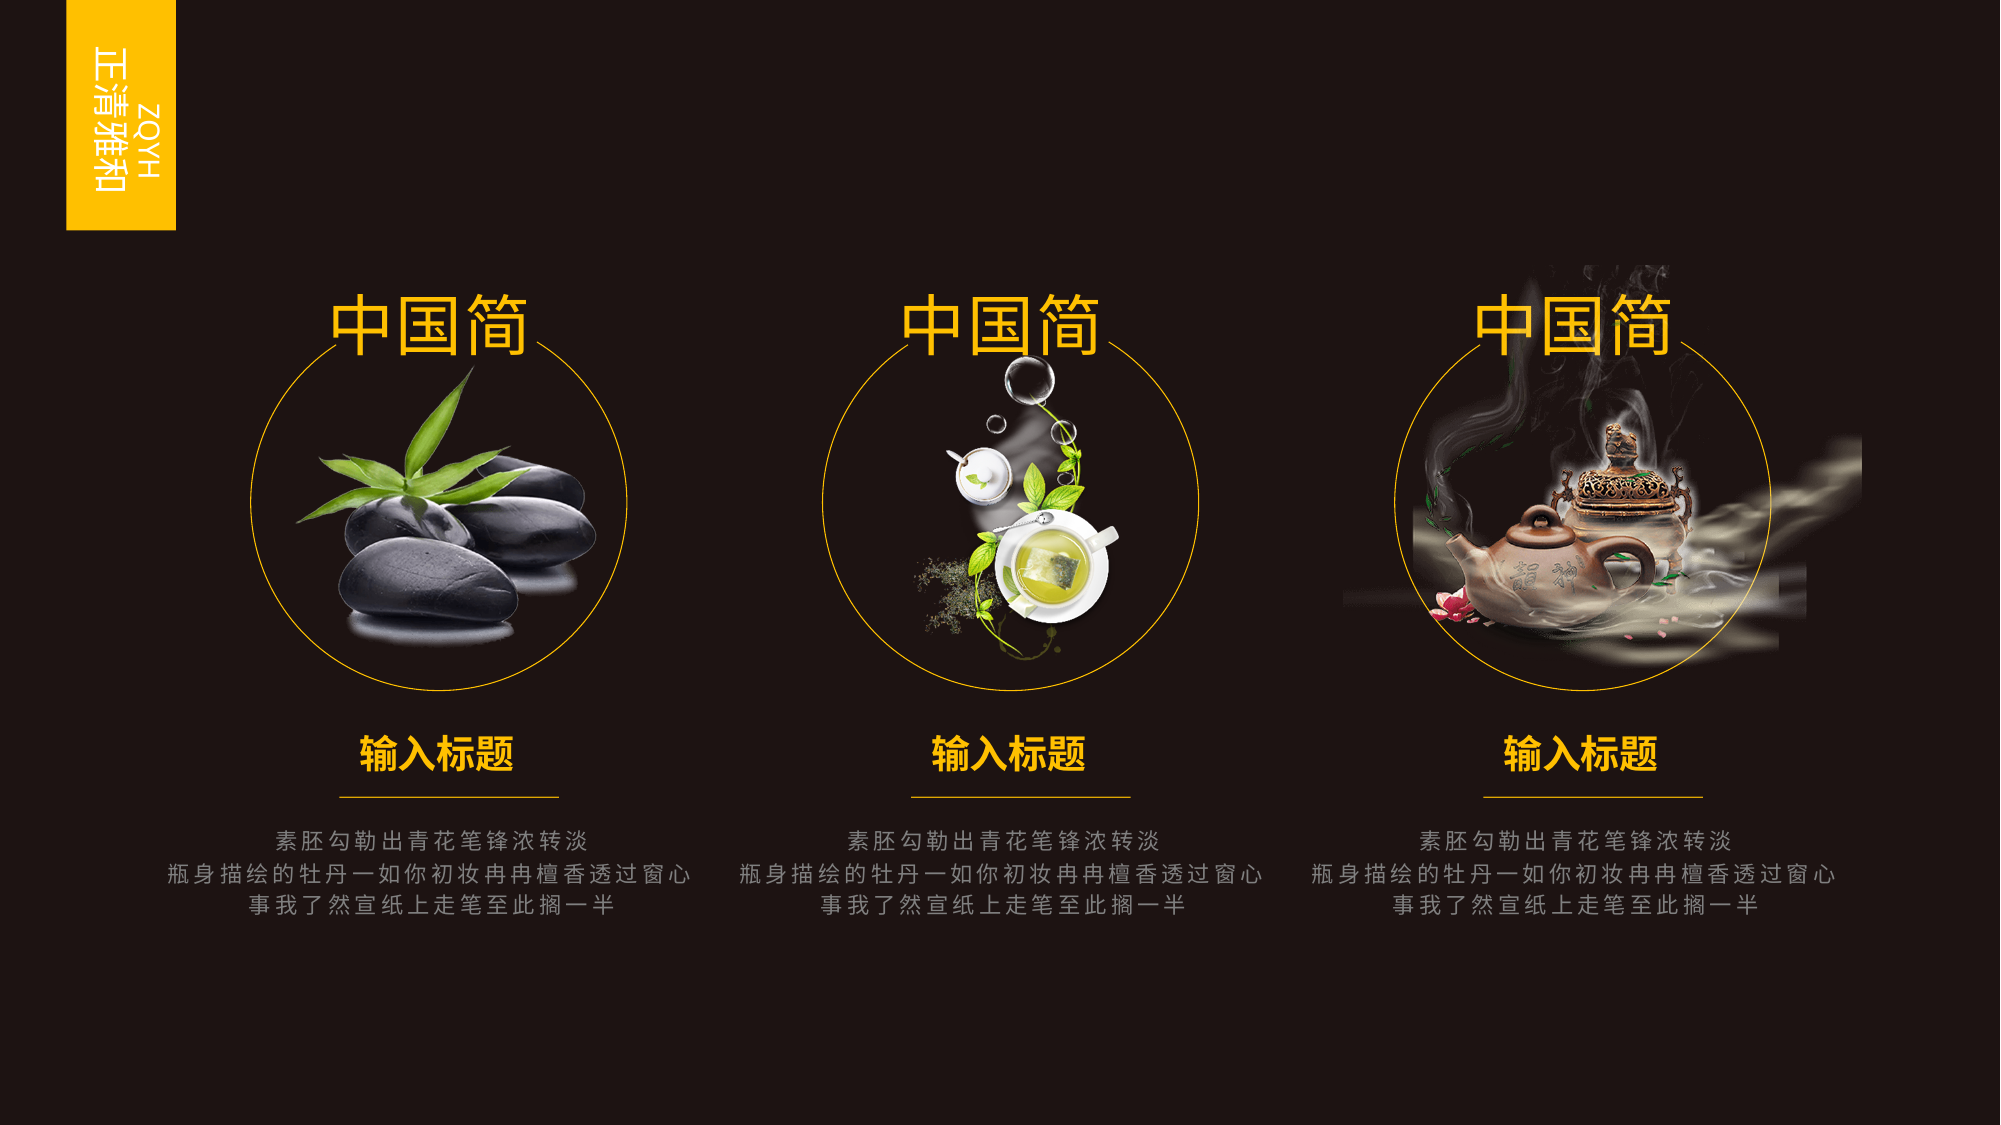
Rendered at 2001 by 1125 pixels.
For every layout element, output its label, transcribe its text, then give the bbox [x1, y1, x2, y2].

text_box [65, 0, 177, 231]
text_box 正清雅和 [66, 30, 143, 212]
text_box [929, 673, 1092, 692]
text_box [821, 363, 900, 656]
picture [279, 337, 660, 668]
text_box [250, 402, 279, 603]
text_box [348, 668, 530, 692]
text_box 素胚勾勒出青花笔锋浓转淡 瓶身描绘的牡丹一如你初妆冉冉檀香透过窗心事我了然宣纸上走笔至此搁一半 [1286, 815, 1866, 926]
text_box 输入标题 [916, 722, 1102, 784]
text_box 中国简 [311, 276, 547, 337]
text_box 素胚勾勒出青花笔锋浓转淡 瓶身描绘的牡丹一如你初妆冉冉檀香透过窗心事我了然宣纸上走笔至此搁一半 [713, 815, 1286, 926]
text_box ZQYH [109, 88, 176, 206]
picture [1343, 265, 1862, 691]
text_box [1142, 367, 1200, 638]
text_box 输入标题 [1488, 722, 1674, 784]
picture [900, 343, 1142, 673]
text_box 素胚勾勒出青花笔锋浓转淡 瓶身描绘的牡丹一如你初妆冉冉檀香透过窗心事我了然宣纸上走笔至此搁一半 [142, 815, 713, 926]
text_box 中国简 [883, 276, 1119, 372]
text_box 输入标题 [344, 722, 530, 784]
